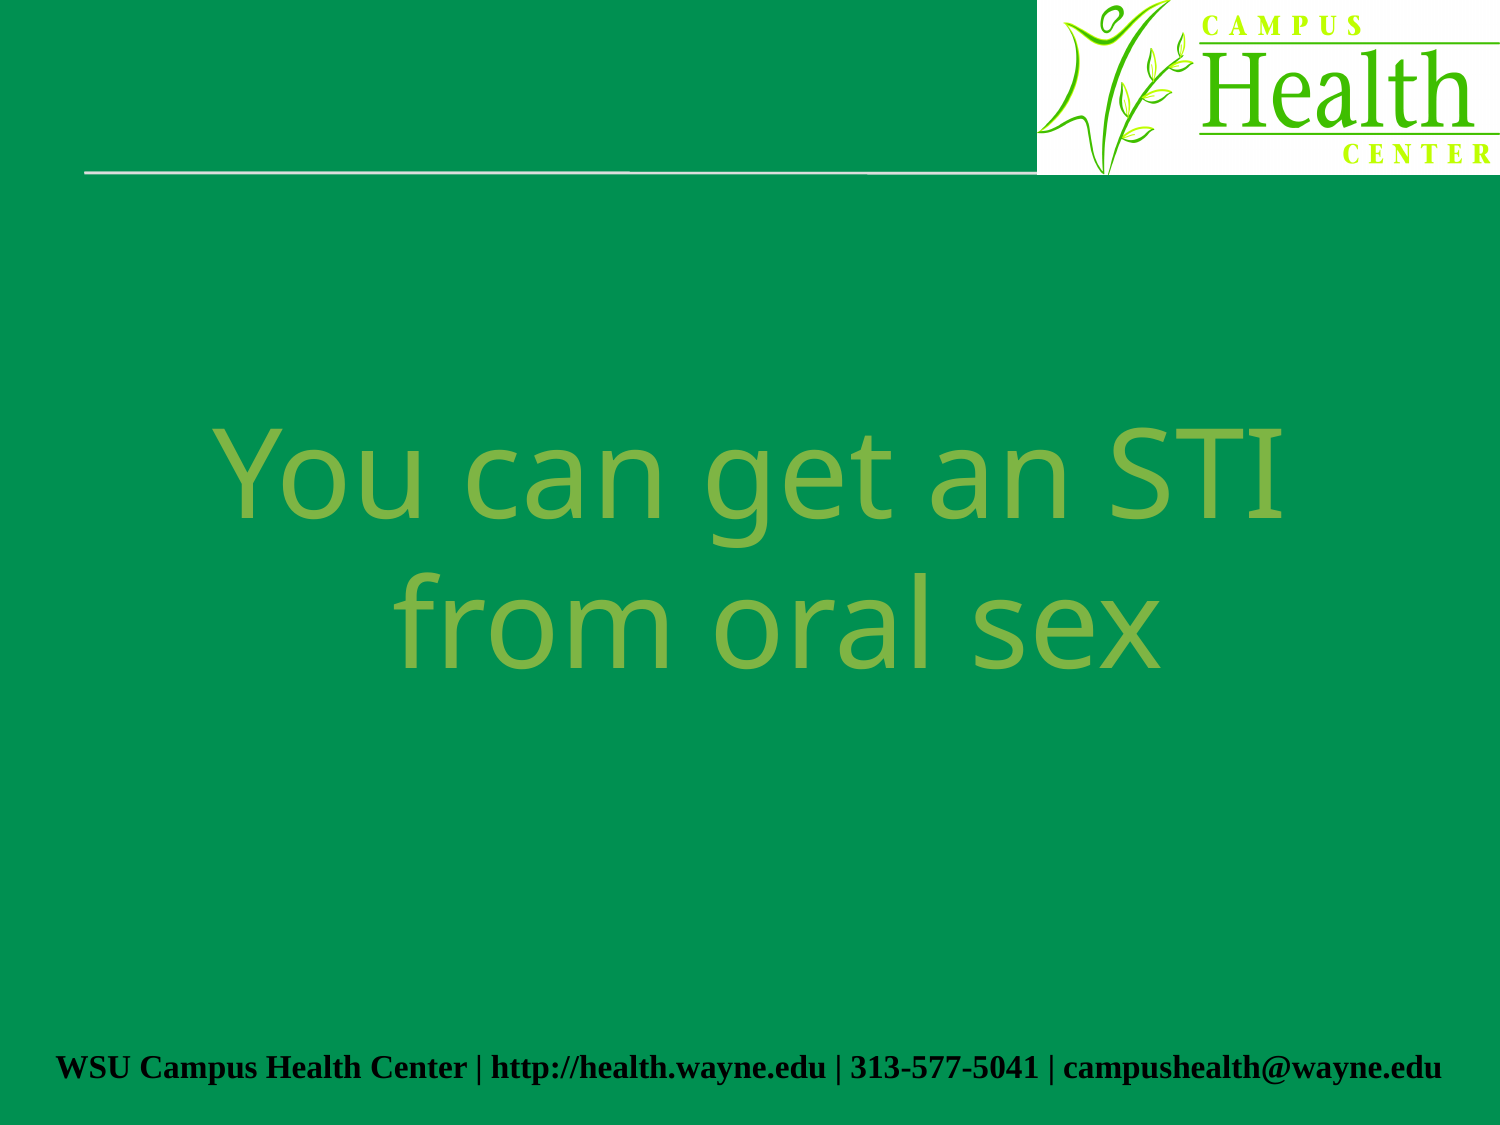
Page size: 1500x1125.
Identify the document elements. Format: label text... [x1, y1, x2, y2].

picture [1037, 0, 1500, 176]
footer WSU Campus Health Center | http://health.wayne.edu | 313-577-5041 | campushealth@wayne.edu [0, 1037, 1500, 1125]
list You can get an STI from oral sex [75, 187, 1425, 930]
